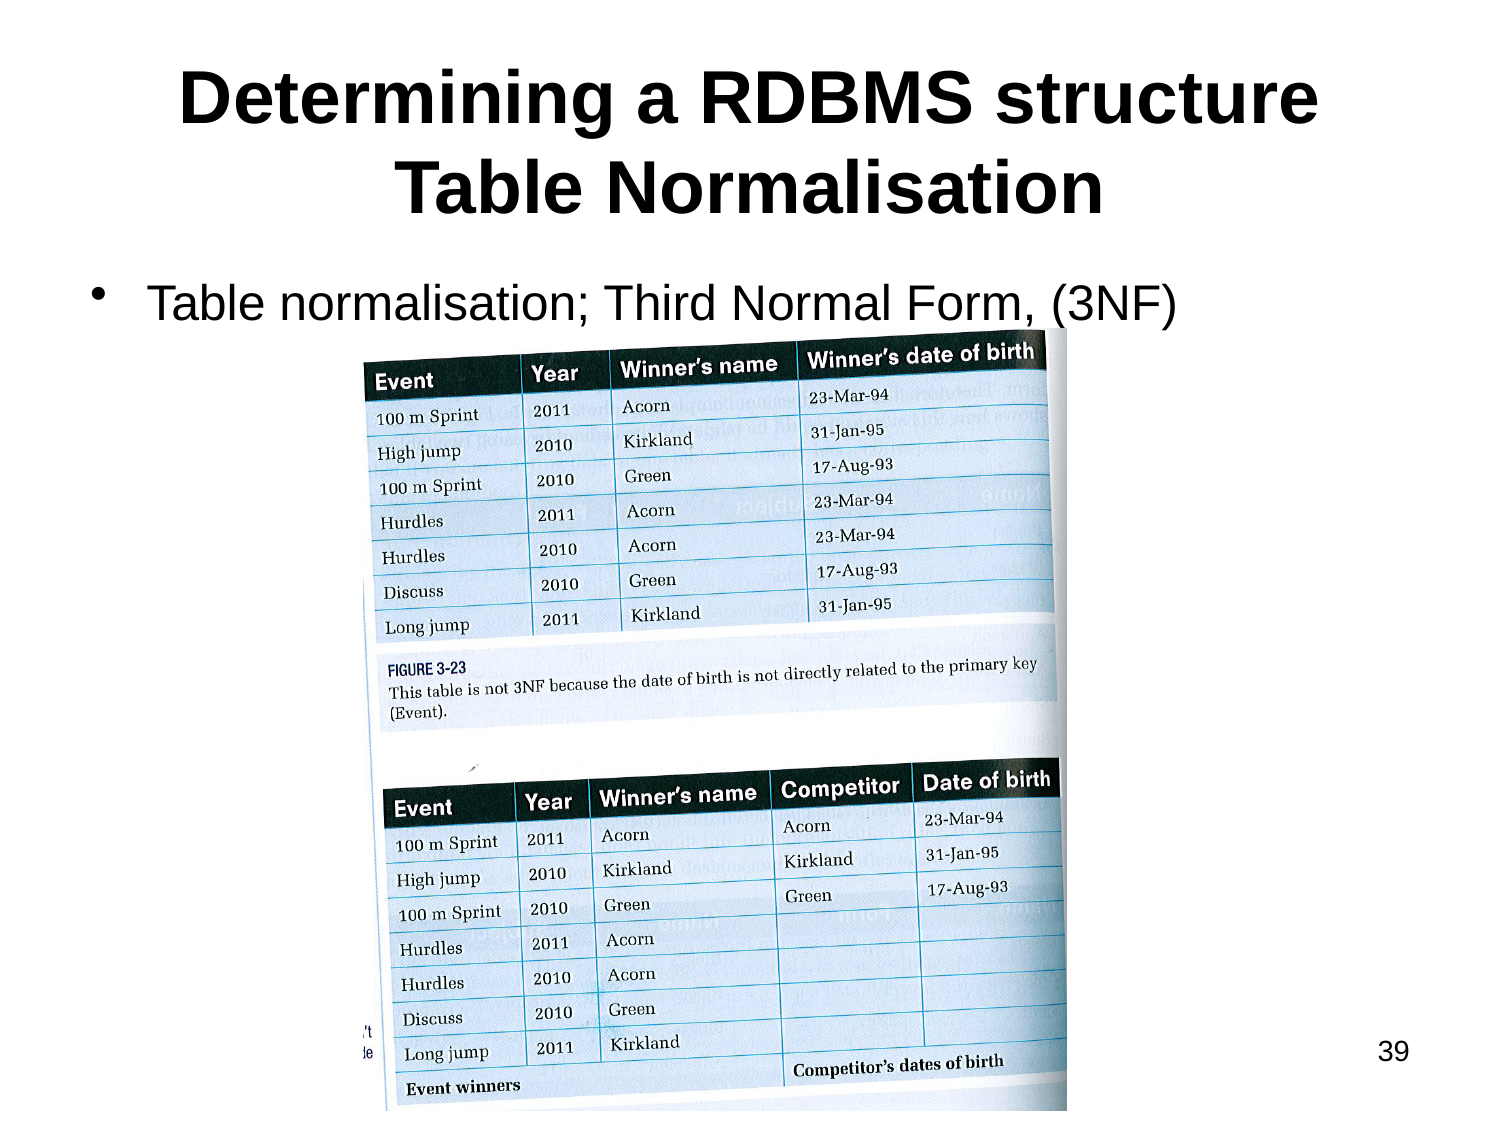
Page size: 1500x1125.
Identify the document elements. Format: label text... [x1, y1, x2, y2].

list Table normalisation; Third Normal Form, (3NF) [74, 262, 1442, 352]
title Determining a RDBMS structure Table Normalisation [74, 44, 1426, 233]
picture [362, 327, 1067, 1111]
slide_number 39 [1074, 1024, 1426, 1103]
